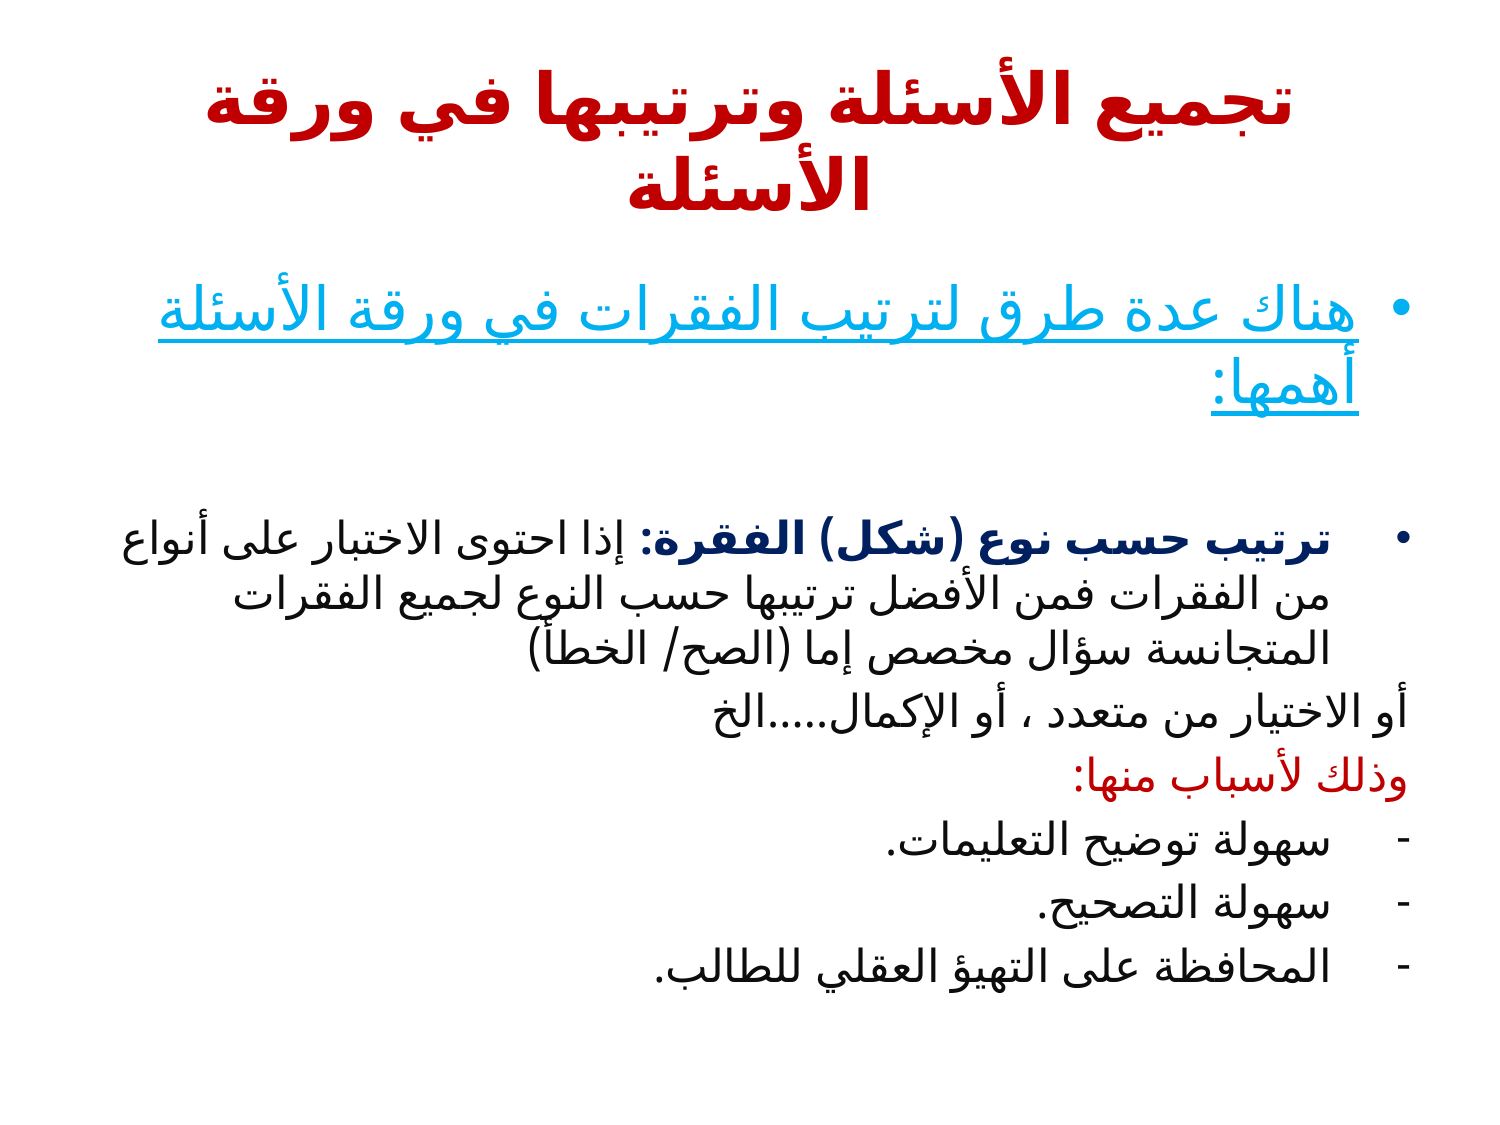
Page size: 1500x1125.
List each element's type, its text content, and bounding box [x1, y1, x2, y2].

list هناك عدة طرق لترتيب الفقرات في ورقة الأسئلة أهمها: ترتيب حسب نوع (شكل) الفقرة: إذا احتوى الاختبار على أنواع من الفقرات فمن الأفضل ترتيبها حسب النوع لجميع الفقرات المتجانسة سؤال مخصص إما (الصح/ الخطأ) أو الاختيار من متعدد ، أو الإكمال.....الخ وذلك لأسباب منها: سهولة توضيح التعليمات. سهولة التصحيح. المحافظة على التهيؤ العقلي للطالب. [75, 262, 1425, 1005]
title تجميع الأسئلة وترتيبها في ورقة الأسئلة [75, 45, 1425, 233]
